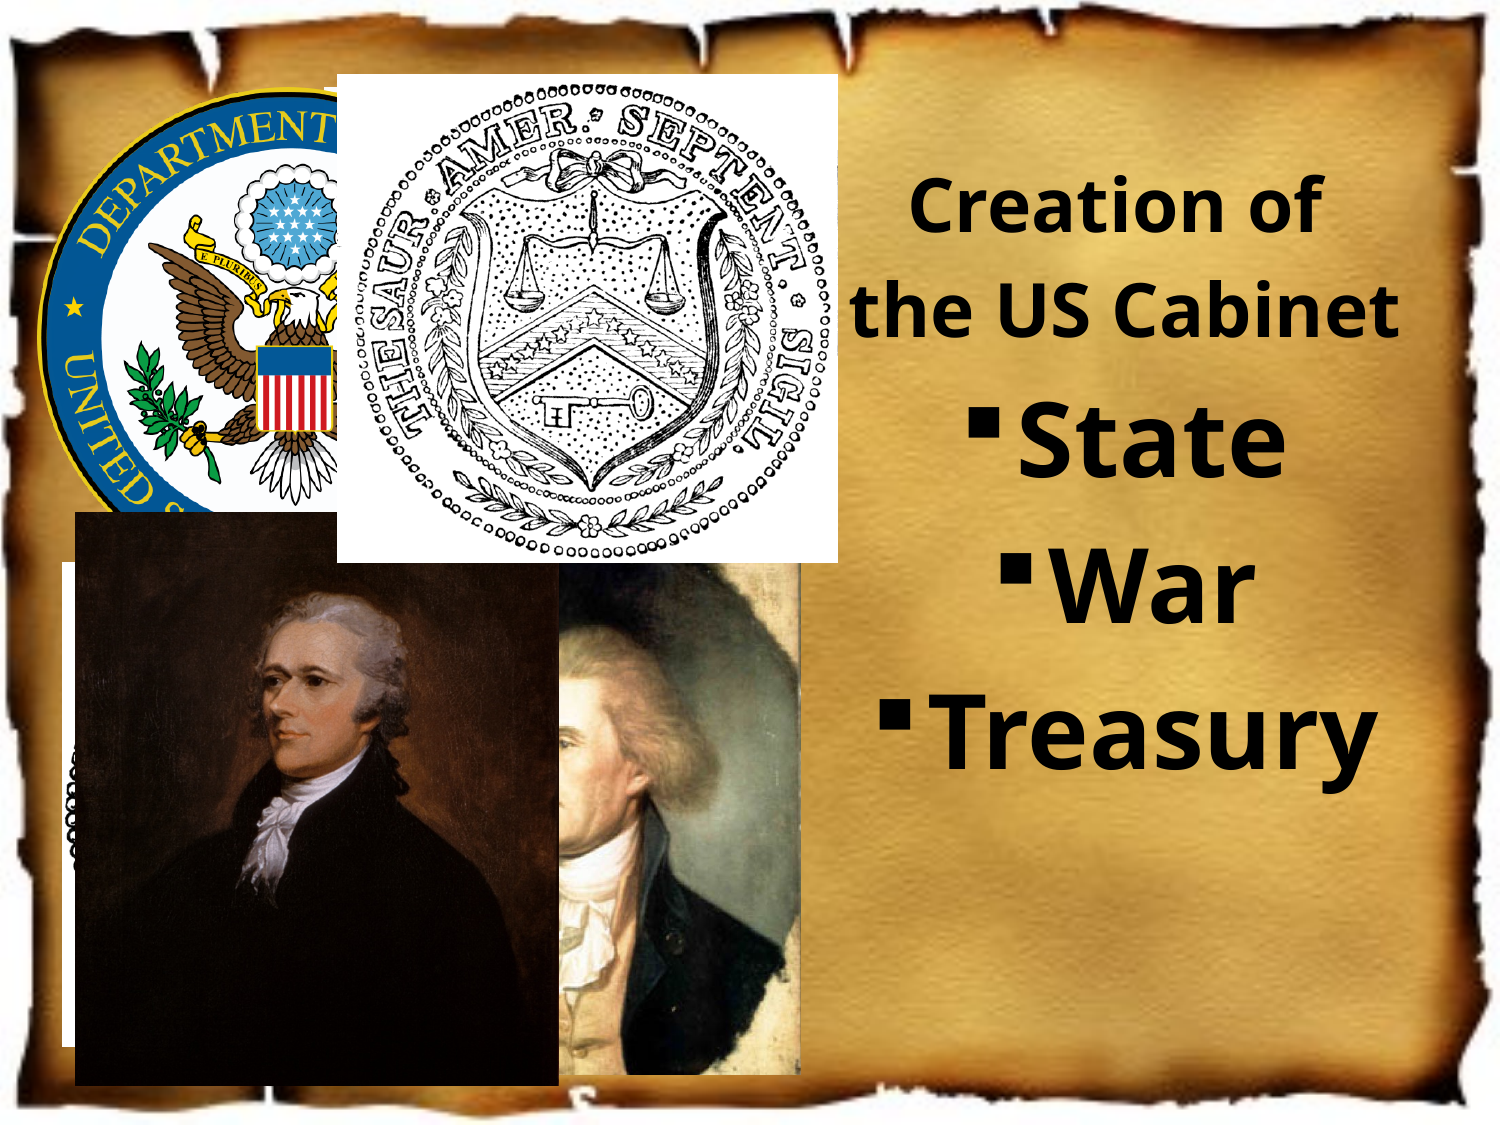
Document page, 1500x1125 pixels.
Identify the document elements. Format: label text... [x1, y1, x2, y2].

text_box Creation of the US Cabinet State War Treasury [804, 149, 1450, 1005]
picture [0, 0, 1500, 1125]
